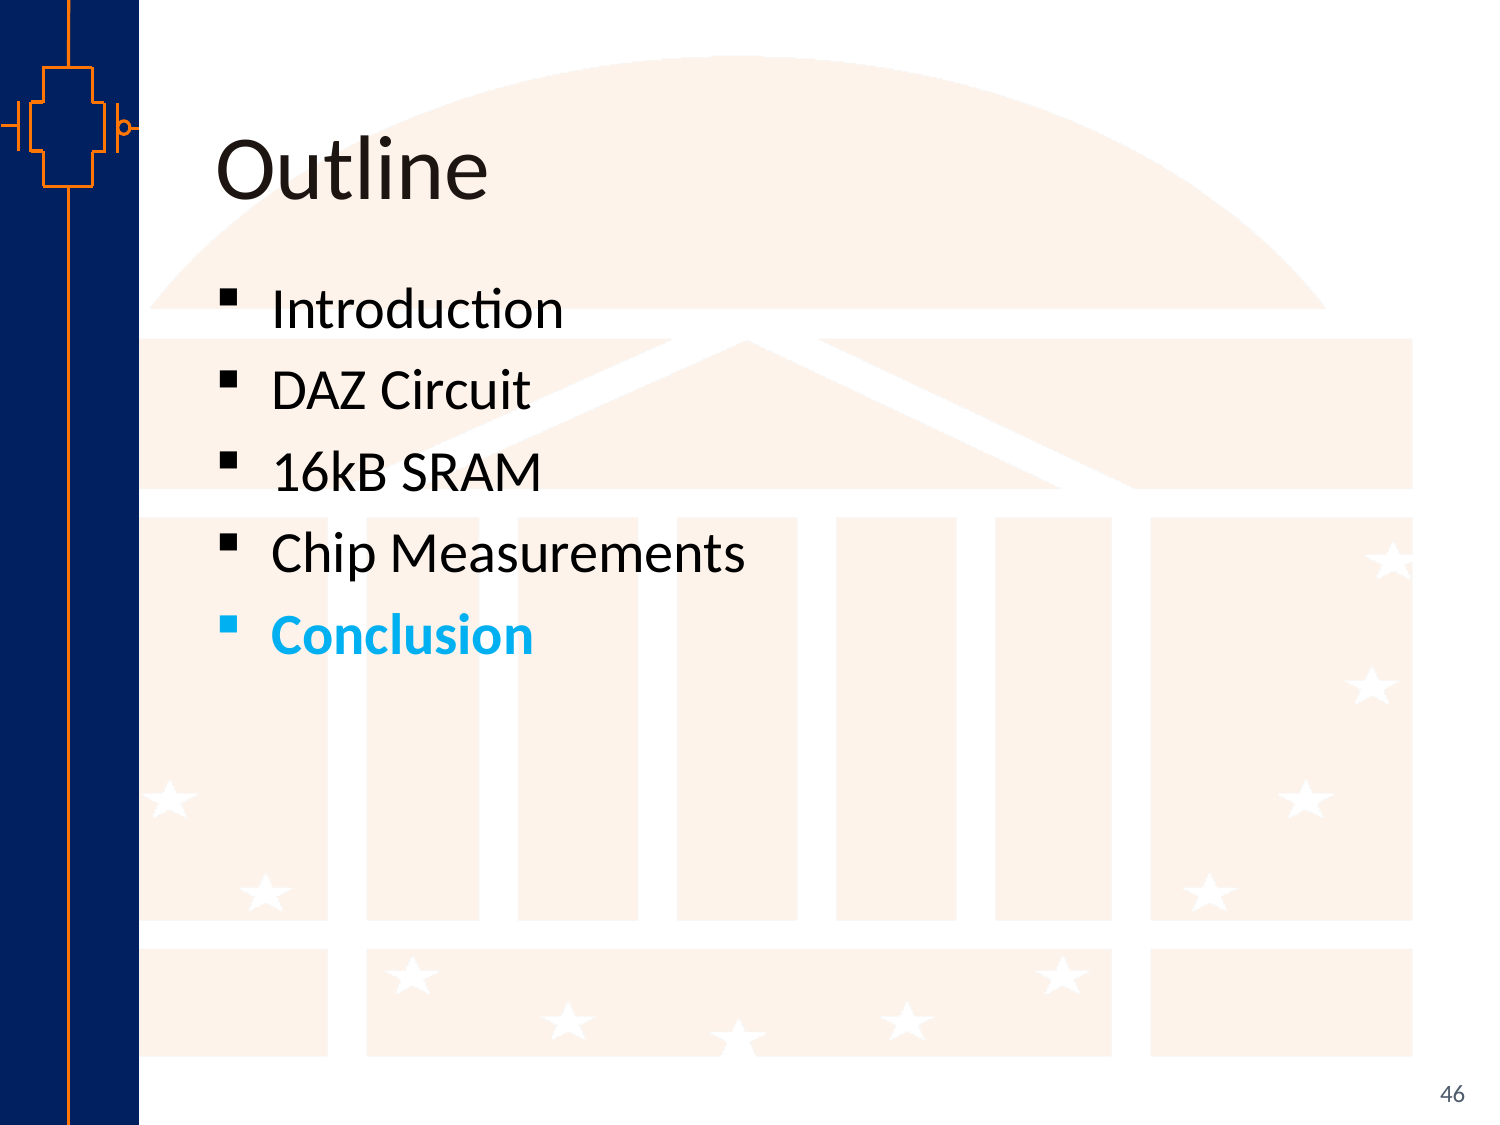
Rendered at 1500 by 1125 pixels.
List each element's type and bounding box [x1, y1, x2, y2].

list [200, 262, 1425, 988]
slide_number [1425, 1062, 1488, 1123]
title [200, 37, 1388, 225]
